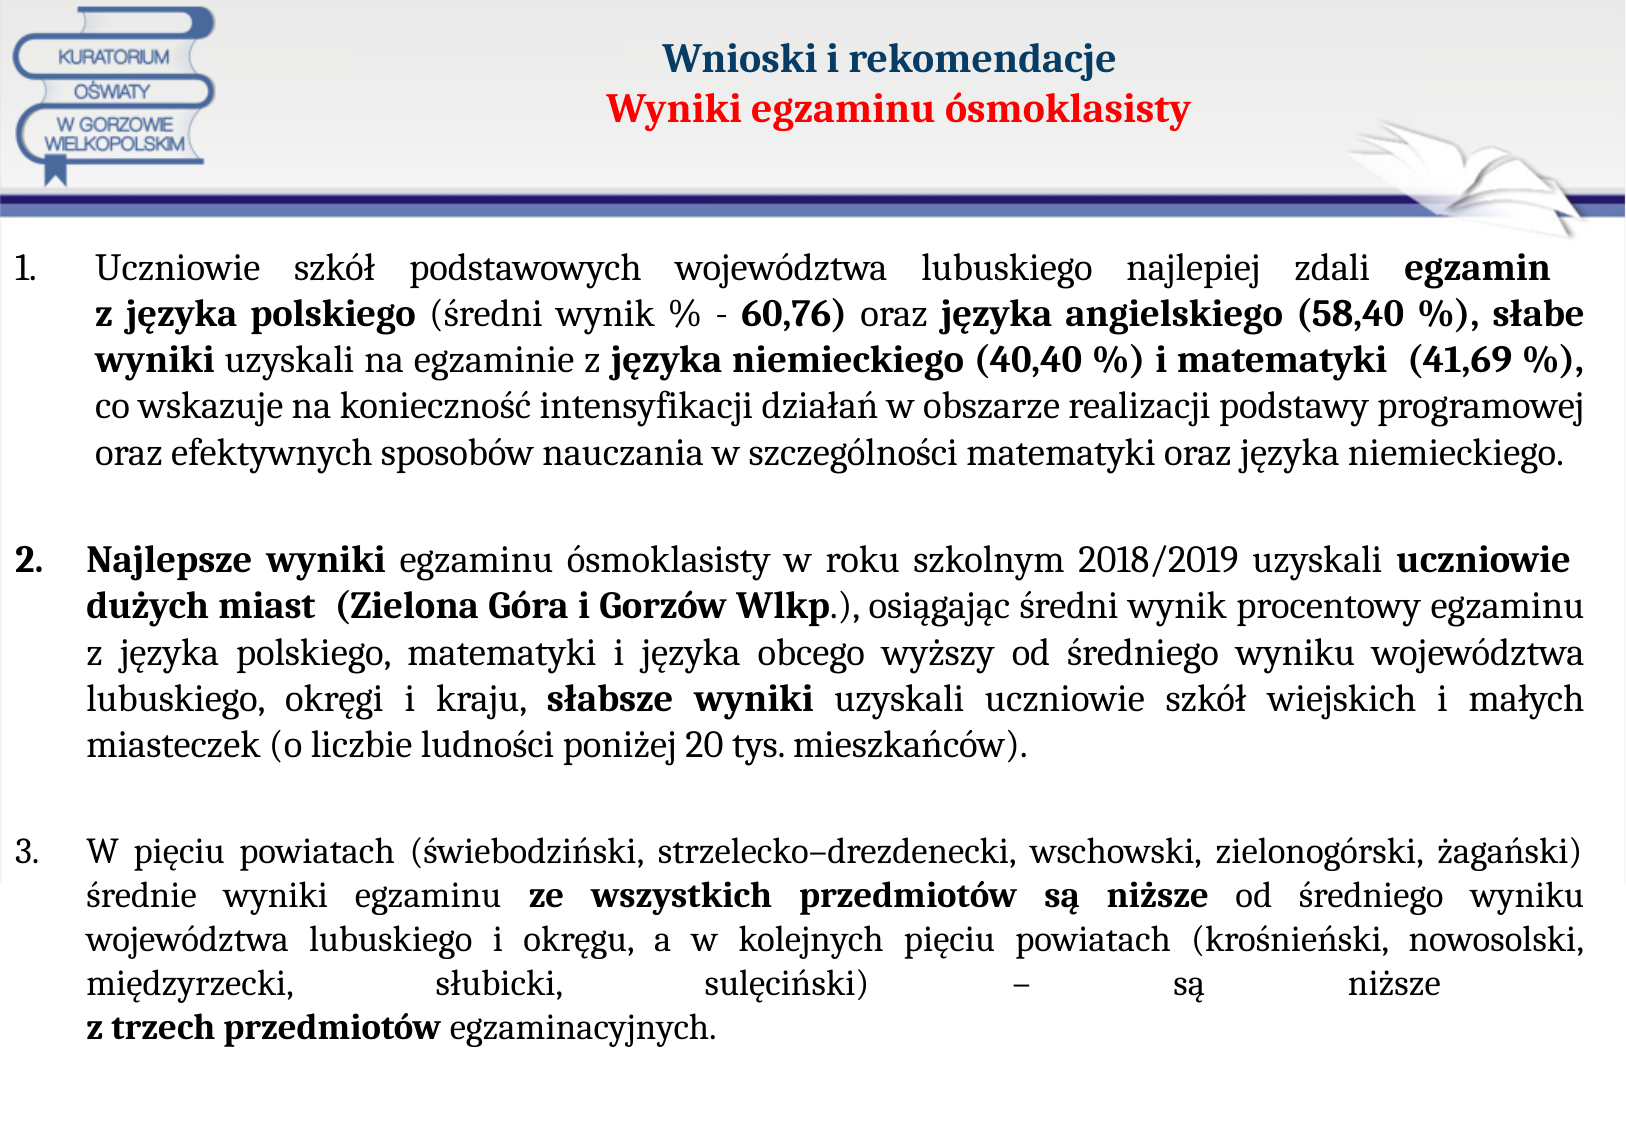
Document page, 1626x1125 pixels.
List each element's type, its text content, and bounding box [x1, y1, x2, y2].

picture [0, 0, 1626, 1125]
list Uczniowie szkół podstawowych województwa lubuskiego najlepiej zdali egzamin z języka polskiego (średni wynik % - 60,76) oraz języka angielskiego (58,40 %), słabe wyniki uzyskali na egzaminie z języka niemieckiego (40,40 %) i matematyki (41,69 %), co wskazuje na konieczność intensyfikacji działań w obszarze realizacji podstawy programowej oraz efektywnych sposobów nauczania w szczególności matematyki oraz języka niemieckiego. Najlepsze wyniki egzaminu ósmoklasisty w roku szkolnym 2018/2019 uzyskali uczniowie dużych miast (Zielona Góra i Gorzów Wlkp.), osiągając średni wynik procentowy egzaminu z języka polskiego, matematyki i języka obcego wyższy od średniego wyniku województwa lubuskiego, okręgi i kraju, słabsze wyniki uzyskali uczniowie szkół wiejskich i małych miasteczek (o liczbie ludności poniżej 20 tys. mieszkańców). W pięciu powiatach (świebodziński, strzelecko–drezdenecki, wschowski, zielonogórski, żagański) średnie wyniki egzaminu ze wszystkich przedmiotów są niższe od średniego wyniku województwa lubuskiego i okręgu, a w kolejnych pięciu powiatach (krośnieński, nowosolski, międzyrzecki, słubicki, sulęciński) – są niższe z trzech przedmiotów egzaminacyjnych. [0, 234, 1600, 1125]
title Wnioski i rekomendacje Wyniki egzaminu ósmoklasisty [198, 23, 1600, 176]
